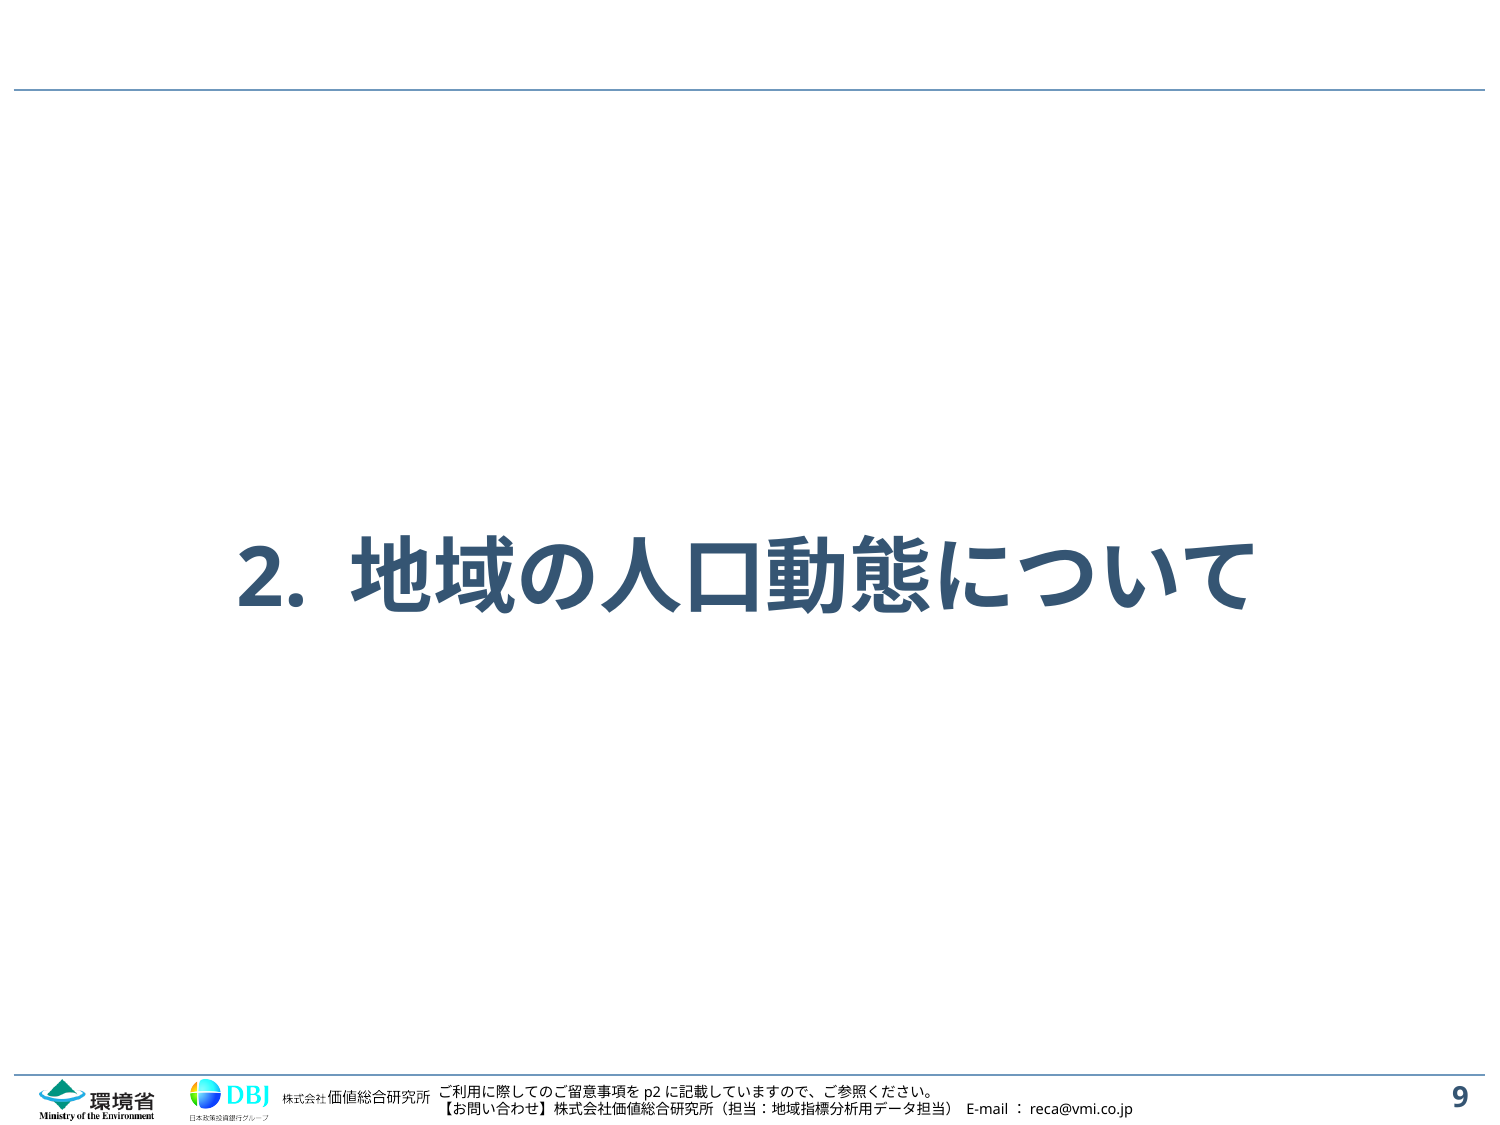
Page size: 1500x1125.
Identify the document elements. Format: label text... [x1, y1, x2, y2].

picture [186, 1076, 434, 1125]
slide_number 9 [1427, 1070, 1493, 1112]
picture [36, 1079, 157, 1124]
title 2. 地域の人口動態について [0, 440, 1500, 707]
